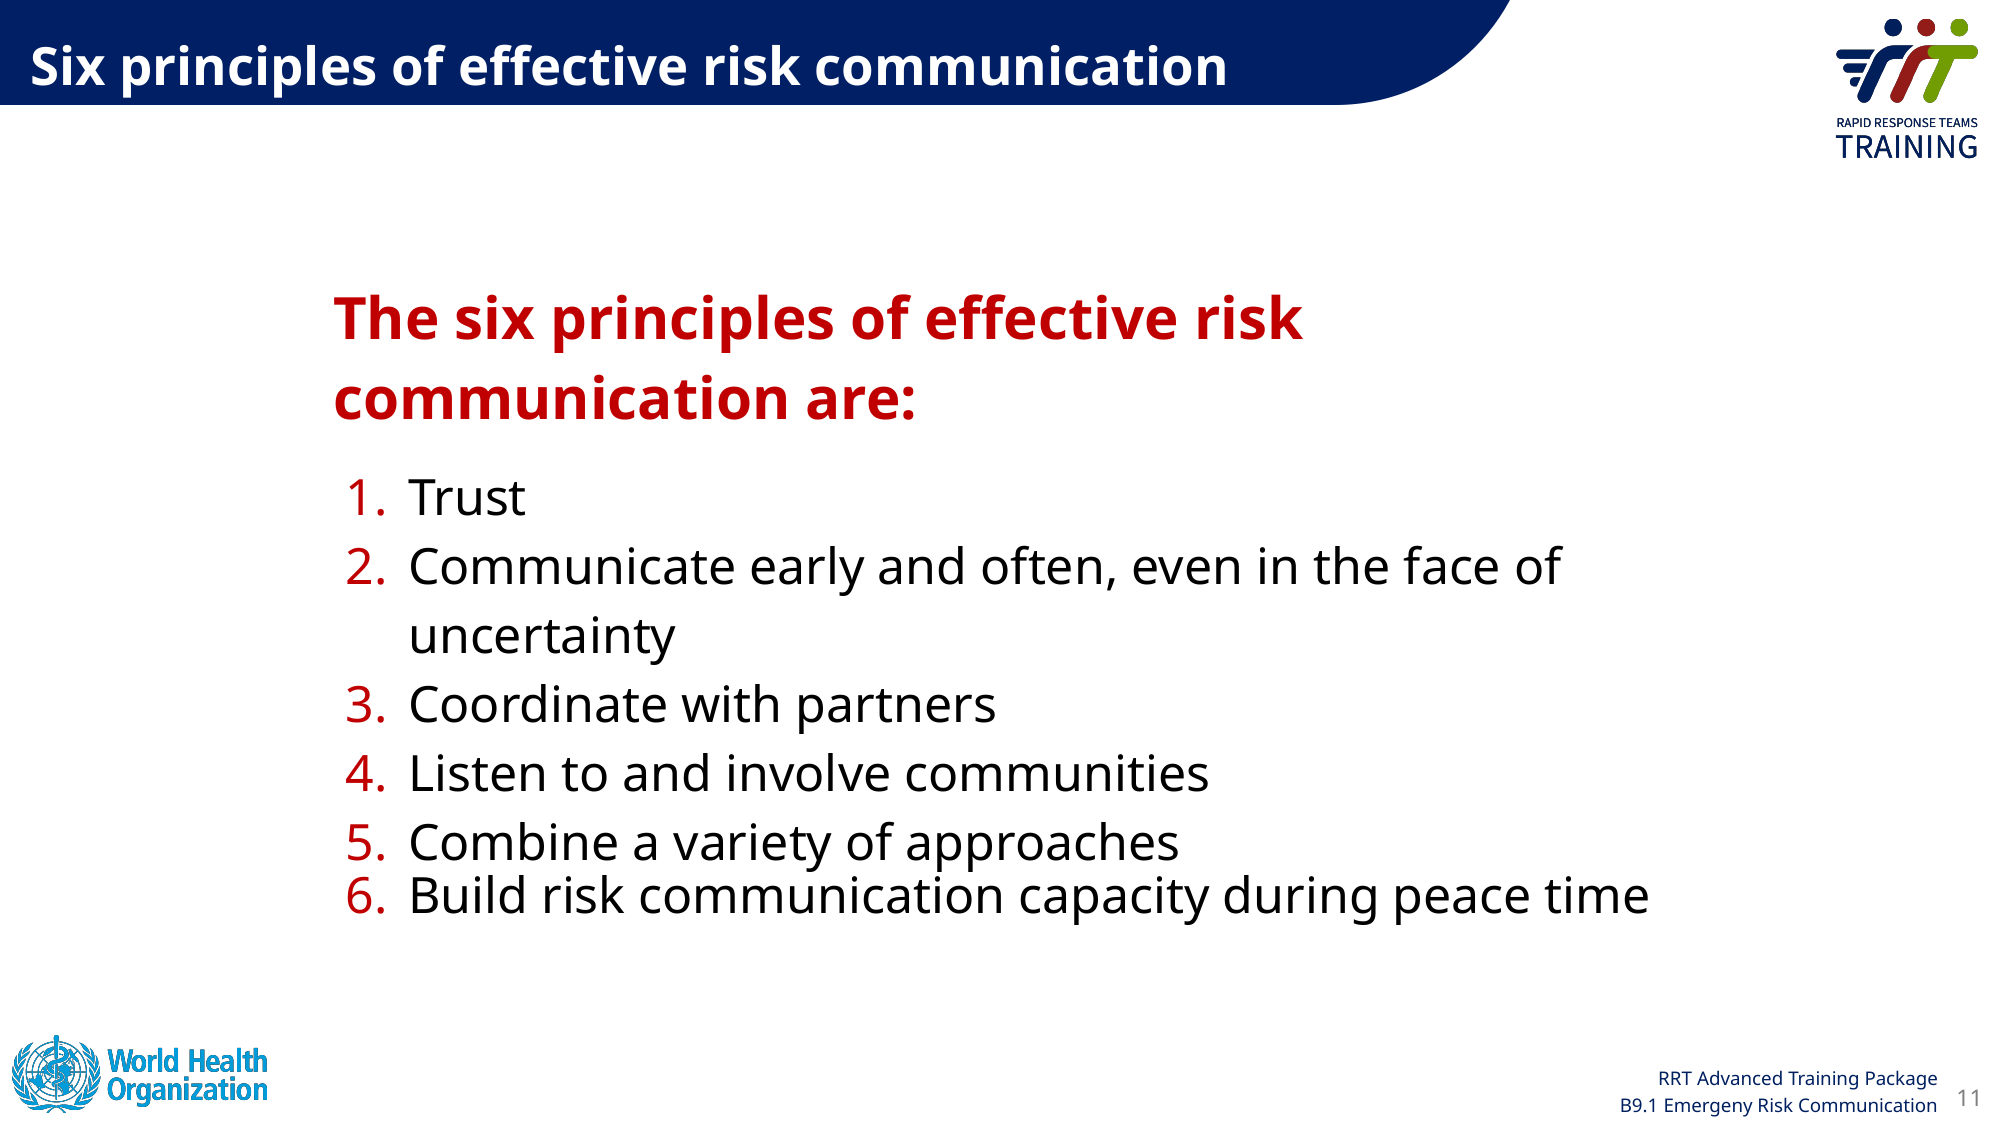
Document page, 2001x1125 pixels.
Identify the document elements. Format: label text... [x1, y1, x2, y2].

picture [0, 0, 1533, 105]
list The six principles of effective risk communication are: Trust Communicate early and often, even in the face of uncertainty Coordinate with partners Listen to and involve communities Combine a variety of approaches Build risk communication capacity during peace time [325, 262, 1675, 863]
picture [1835, 19, 1978, 167]
picture [50, 1108, 62, 1113]
picture [59, 1035, 267, 1113]
picture [40, 1062, 47, 1070]
picture [36, 1088, 78, 1105]
picture [12, 1035, 54, 1068]
text_box Six principles of effective risk communication [22, 15, 1490, 122]
picture [71, 1053, 90, 1091]
picture [22, 1062, 26, 1077]
picture [46, 1056, 54, 1062]
picture [30, 1083, 37, 1091]
picture [24, 1054, 36, 1087]
picture [12, 1083, 48, 1113]
picture [34, 1054, 43, 1078]
